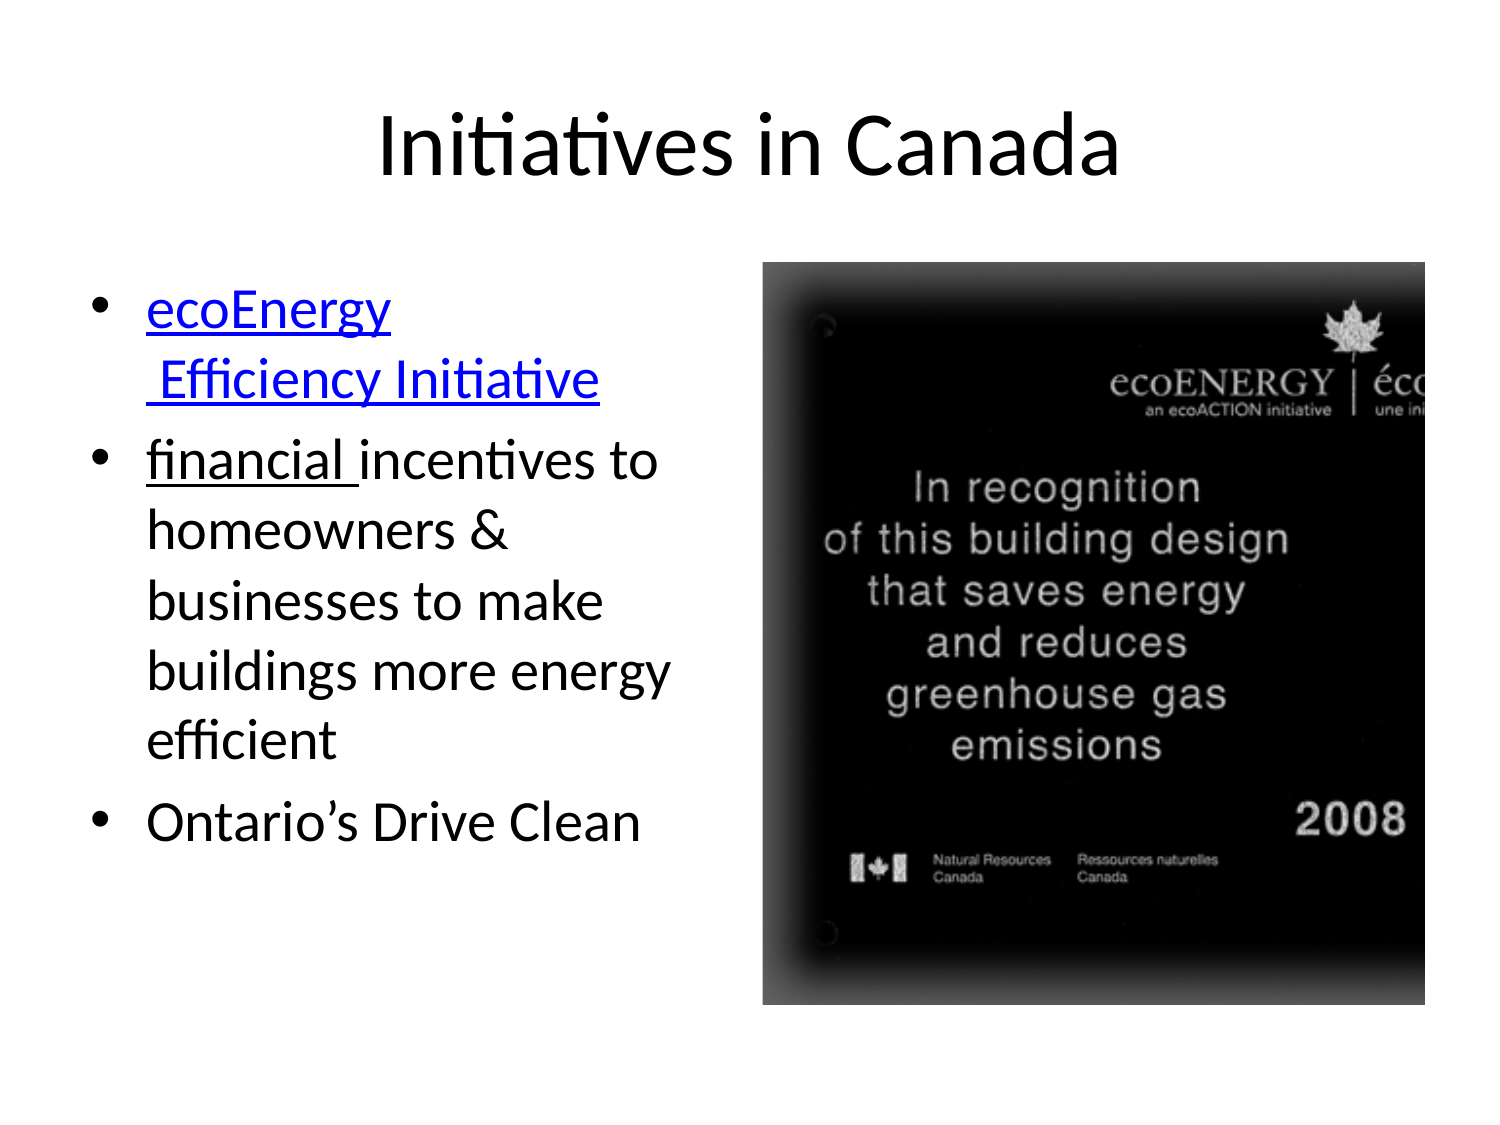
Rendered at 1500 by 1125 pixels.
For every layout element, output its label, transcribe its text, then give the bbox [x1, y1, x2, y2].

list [762, 262, 1426, 1006]
list ecoEnergy Efficiency Initiative financial incentives to homeowners & businesses to make buildings more energy efficient Ontario’s Drive Clean [75, 262, 738, 1005]
title Initiatives in Canada [75, 45, 1425, 233]
